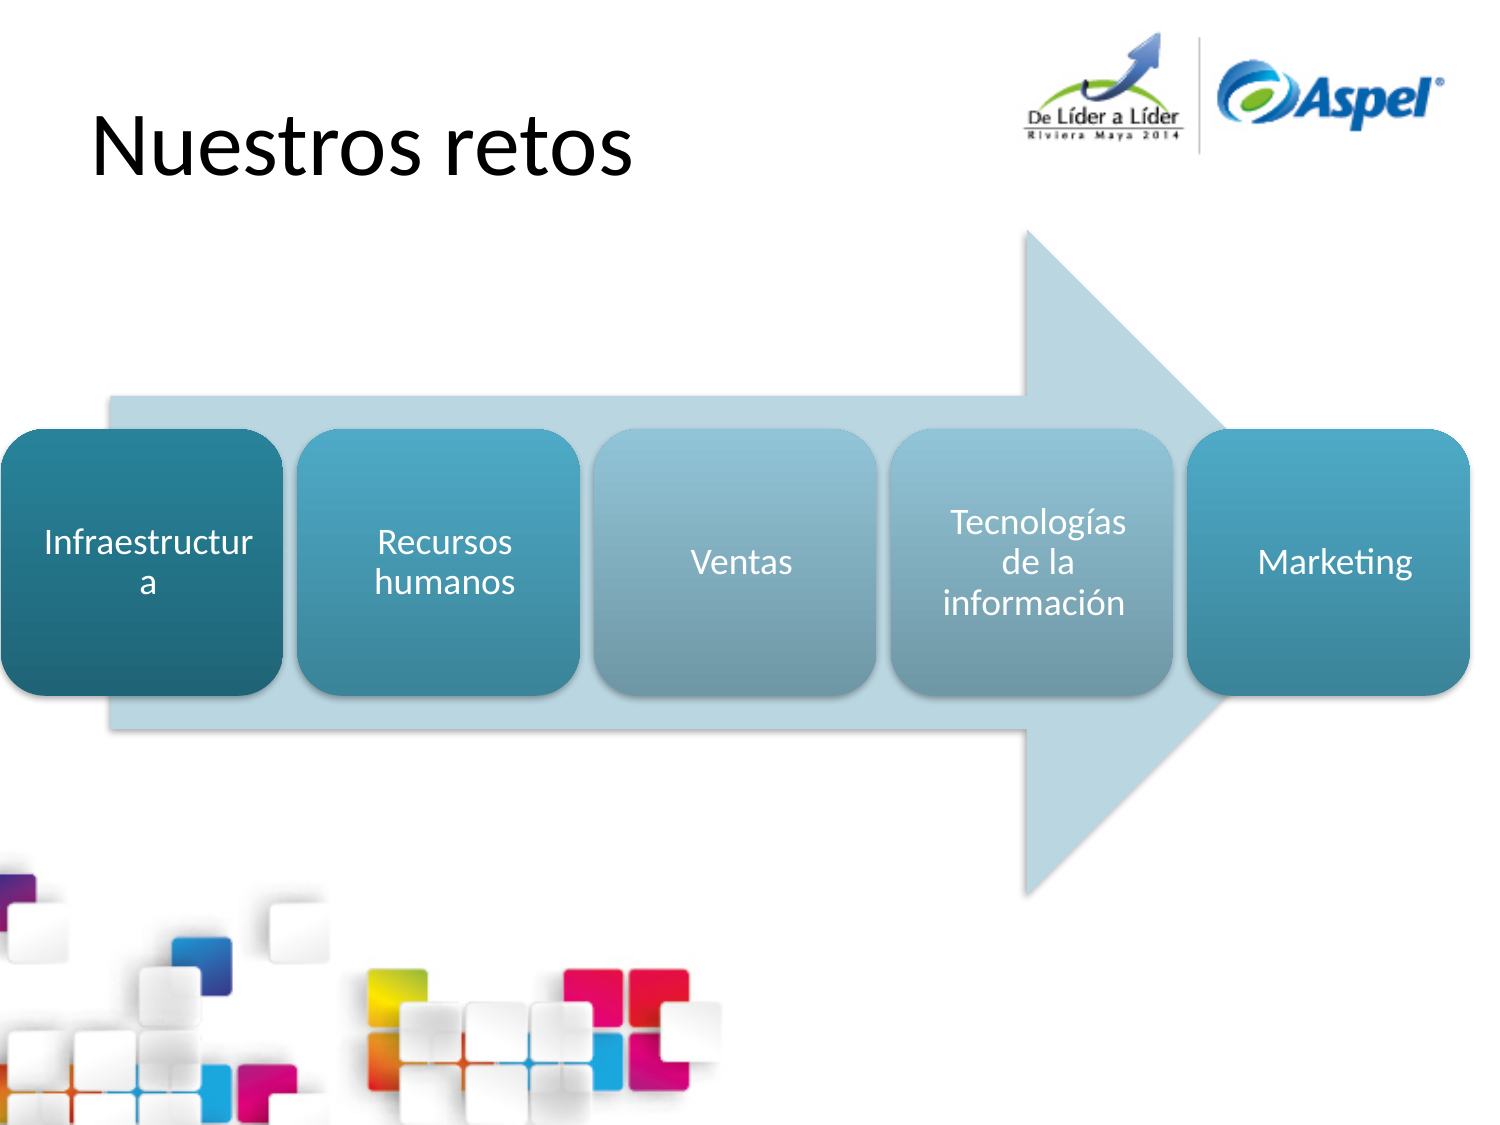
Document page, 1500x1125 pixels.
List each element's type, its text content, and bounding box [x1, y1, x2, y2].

picture [0, 0, 1500, 1125]
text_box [0, 228, 1471, 897]
title Nuestros retos [75, 45, 987, 227]
